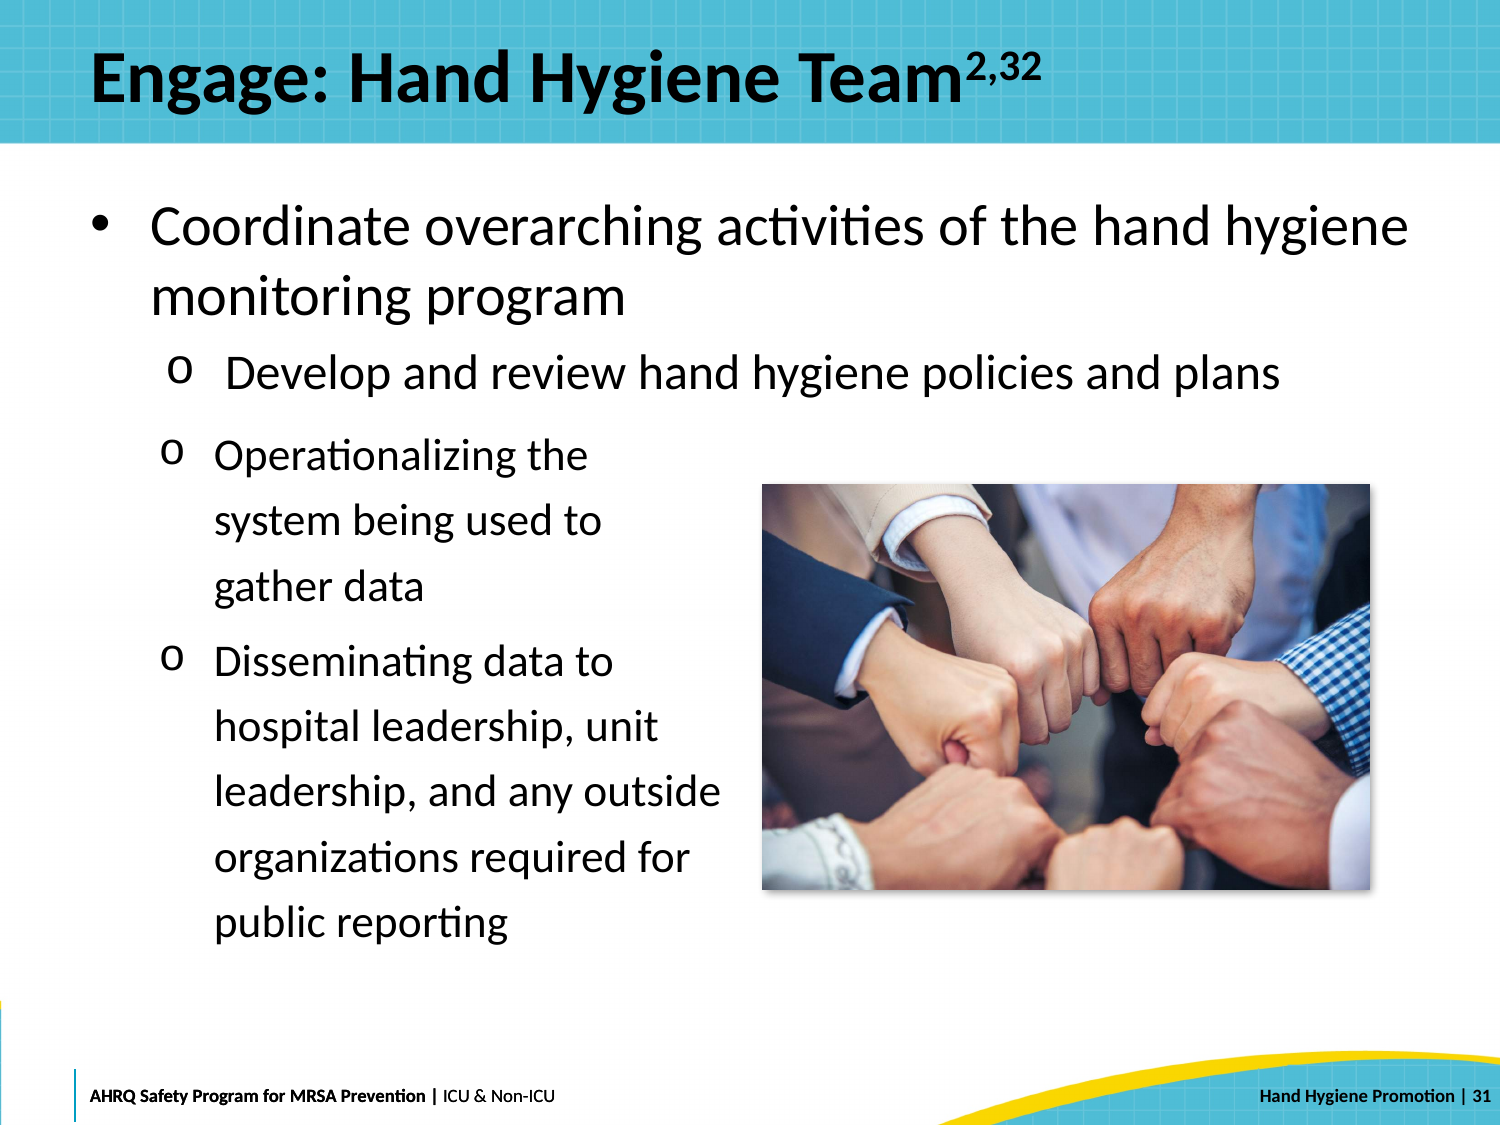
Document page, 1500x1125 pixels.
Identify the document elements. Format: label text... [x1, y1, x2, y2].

list Operationalizing the system being used to gather data Disseminating data to hospital leadership, unit leadership, and any outside organizations required for public reporting [75, 406, 739, 1023]
picture [0, 0, 1500, 1125]
slide_number | 31 [1455, 1065, 1500, 1125]
list Coordinate overarching activities of the hand hygiene monitoring program Develop and review hand hygiene policies and plans [75, 179, 1425, 427]
title Engage: Hand Hygiene Team2,32 [75, 0, 1425, 150]
